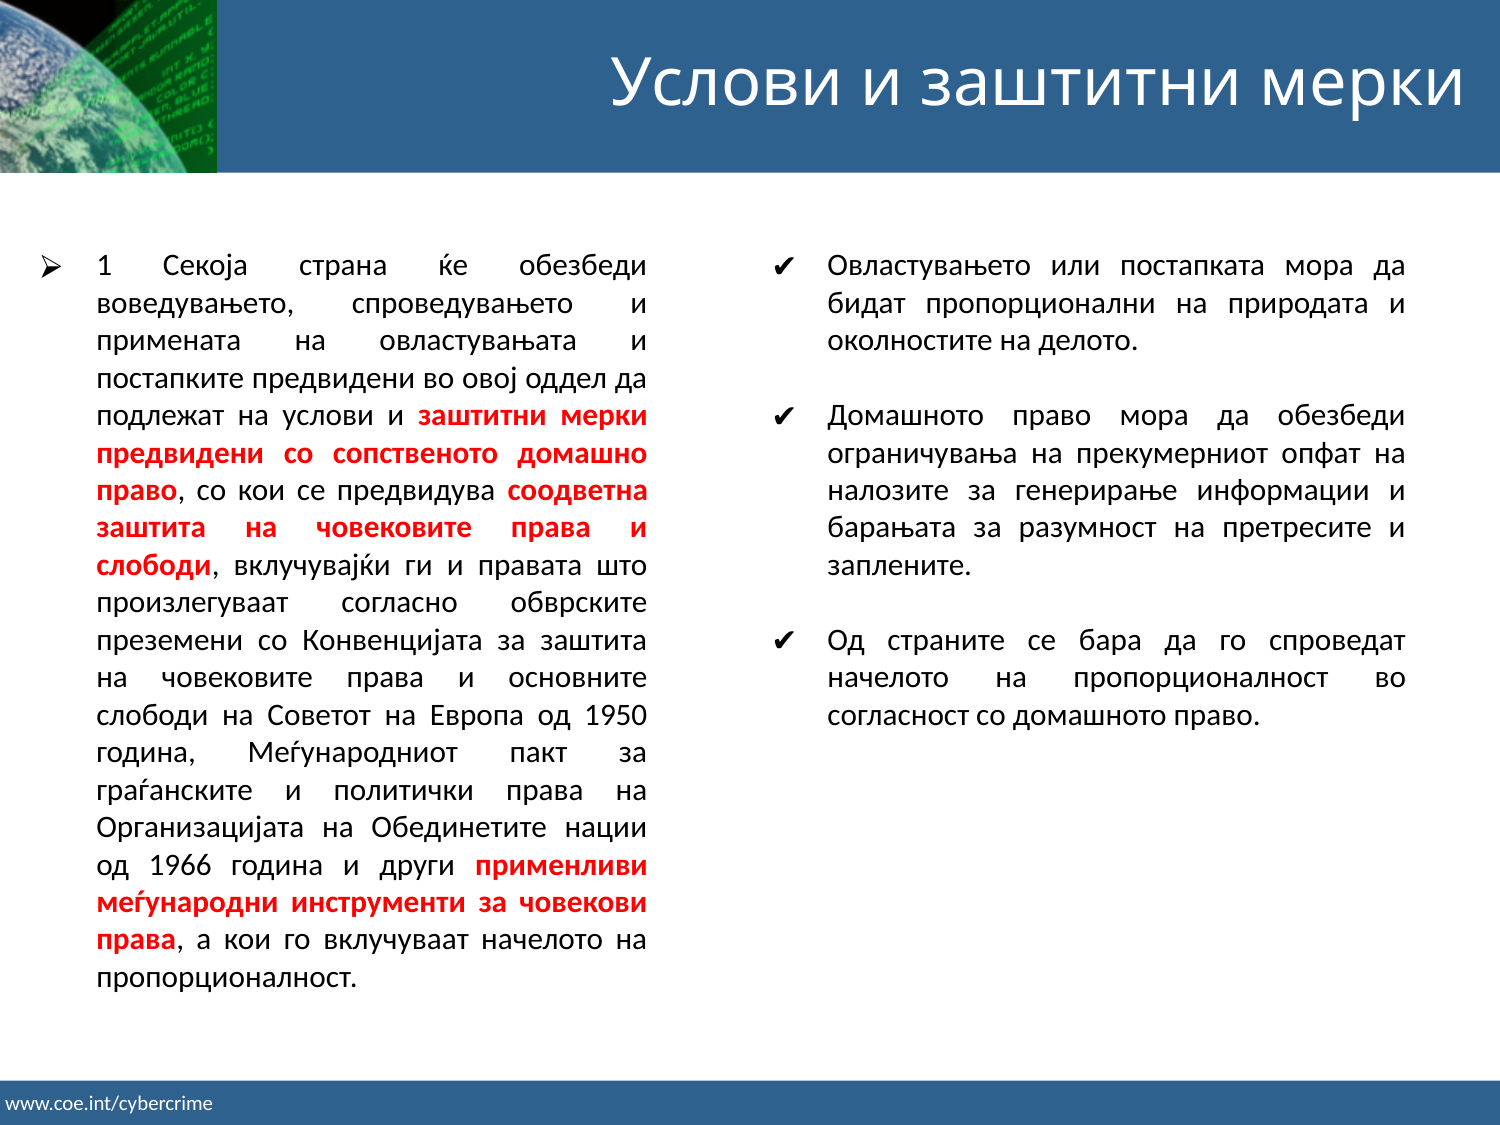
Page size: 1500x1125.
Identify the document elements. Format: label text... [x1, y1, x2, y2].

text_box Услови и заштитни мерки [230, 31, 1483, 127]
text_box Овластувањето или постапката мора да бидат пропорционални на природата и околностите на делото. Домашното право мора да обезбеди ограничувања на прекумерниот опфат на налозите за генерирање информации и барањата за разумност на претресите и заплените. Од страните се бара да го спроведат начелото на пропорционалност во согласност со домашното право. [756, 237, 1422, 739]
picture [0, 0, 217, 173]
text_box 1 Секоја страна ќе обезбеди воведувањето, спроведувањето и примената на овластувањата и постапките предвидени во овој оддел да подлежат на услови и заштитни мерки предвидени со сопственото домашно право, со кои се предвидува соодветна заштита на човековите права и слободи, вклучувајќи ги и правата што произлегуваат согласно обврските преземени со Конвенцијата за заштита на човековите права и основните слободи на Советот на Европа од 1950 година, Меѓународниот пакт за граѓанските и политички права на Организацијата на Обединетите нации од 1966 година и други применливи меѓународни инструменти за човекови права, а кои го вклучуваат начелото на пропорционалност. [25, 237, 664, 1001]
